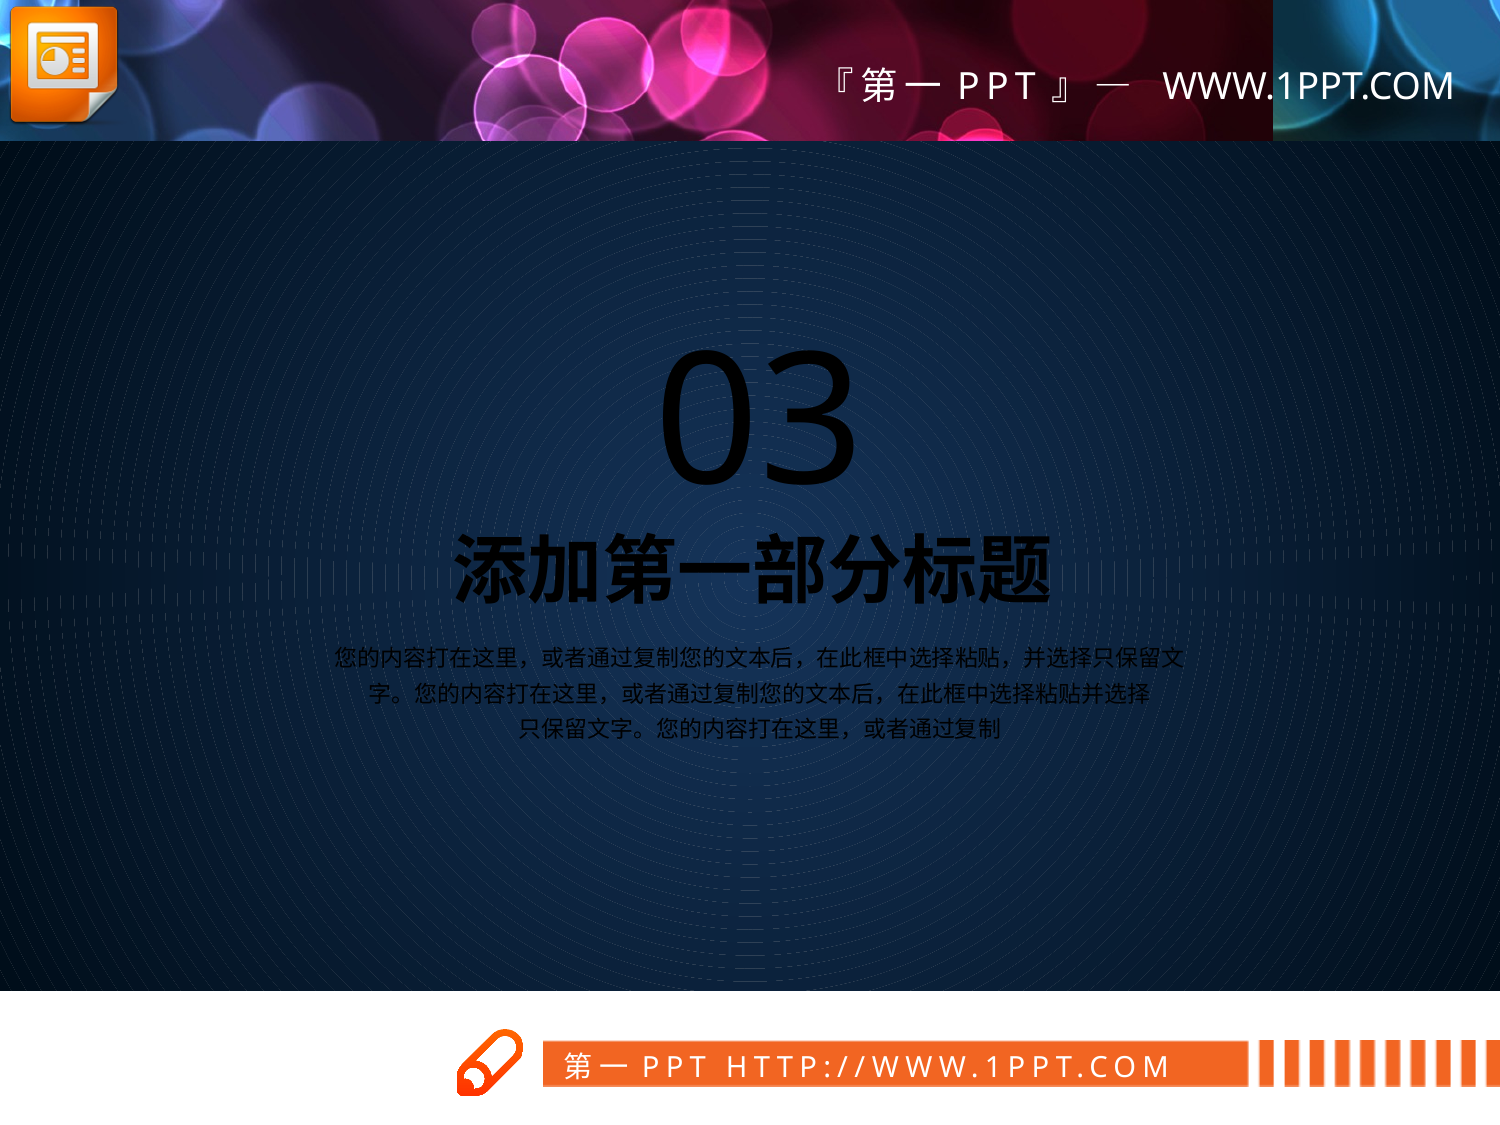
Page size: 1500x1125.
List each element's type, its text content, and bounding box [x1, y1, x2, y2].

text_box 您的内容打在这里，或者通过复制您的文本后，在此框中选择粘贴，并选择只保留文字。您的内容打在这里，或者通过复制您的文本后，在此框中选择粘贴并选择 只保留文字。您的内容打在这里，或者通过复制 [312, 627, 1207, 750]
picture [543, 1040, 1500, 1087]
text_box 添加第一部分标题 [438, 514, 1082, 620]
text_box 03 [640, 292, 880, 528]
picture [0, 0, 1500, 141]
